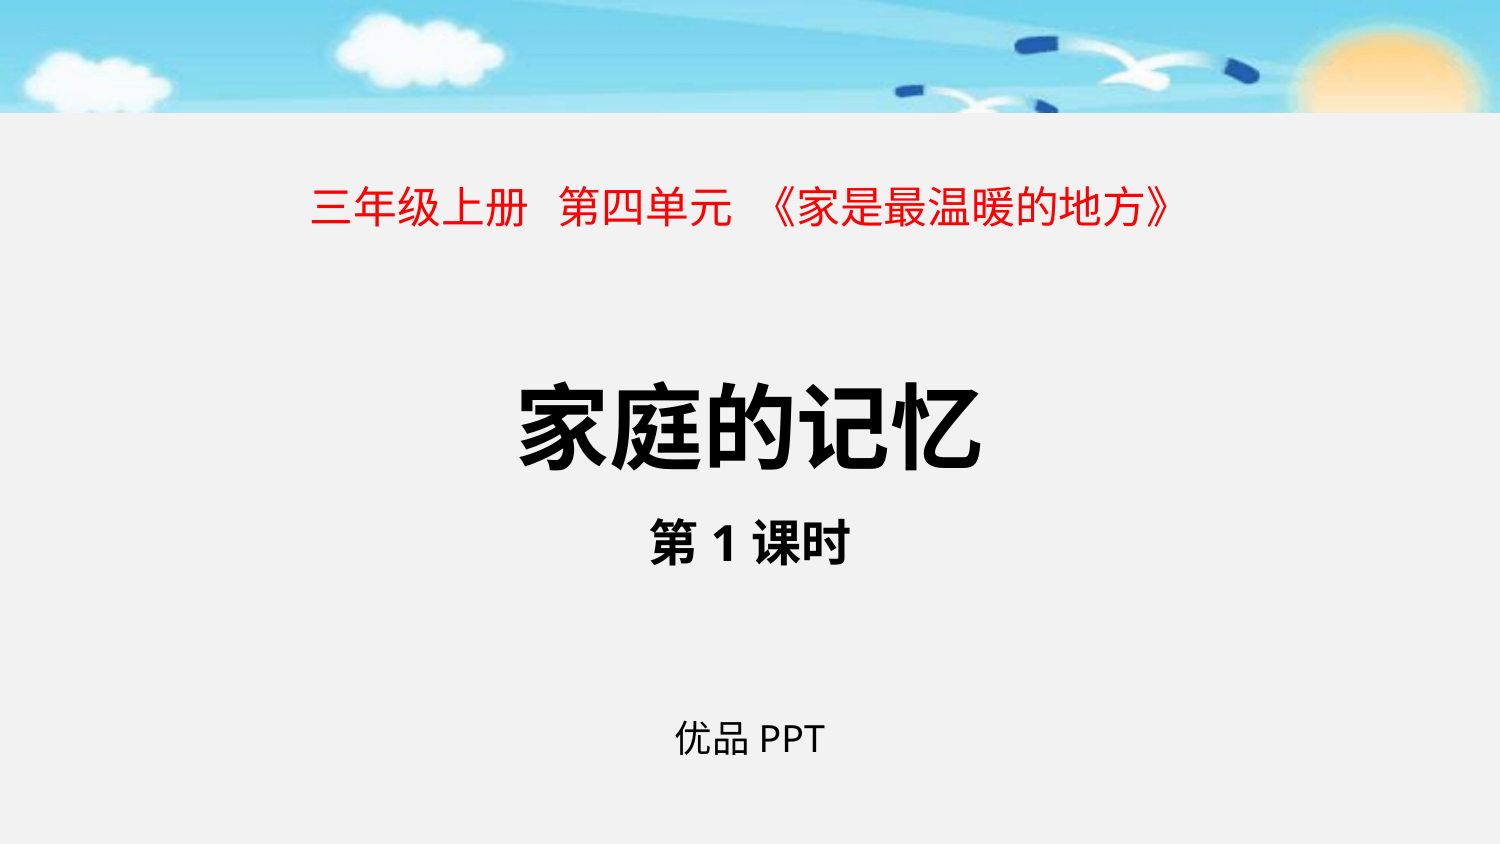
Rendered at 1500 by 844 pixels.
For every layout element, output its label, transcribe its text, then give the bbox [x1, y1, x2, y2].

picture [0, 0, 1500, 113]
text_box 优品PPT [0, 705, 1500, 766]
text_box 家庭的记忆 第1课时 [0, 306, 1500, 577]
text_box 三年级上册 第四单元 《家是最温暖的地方》 [0, 173, 1500, 238]
